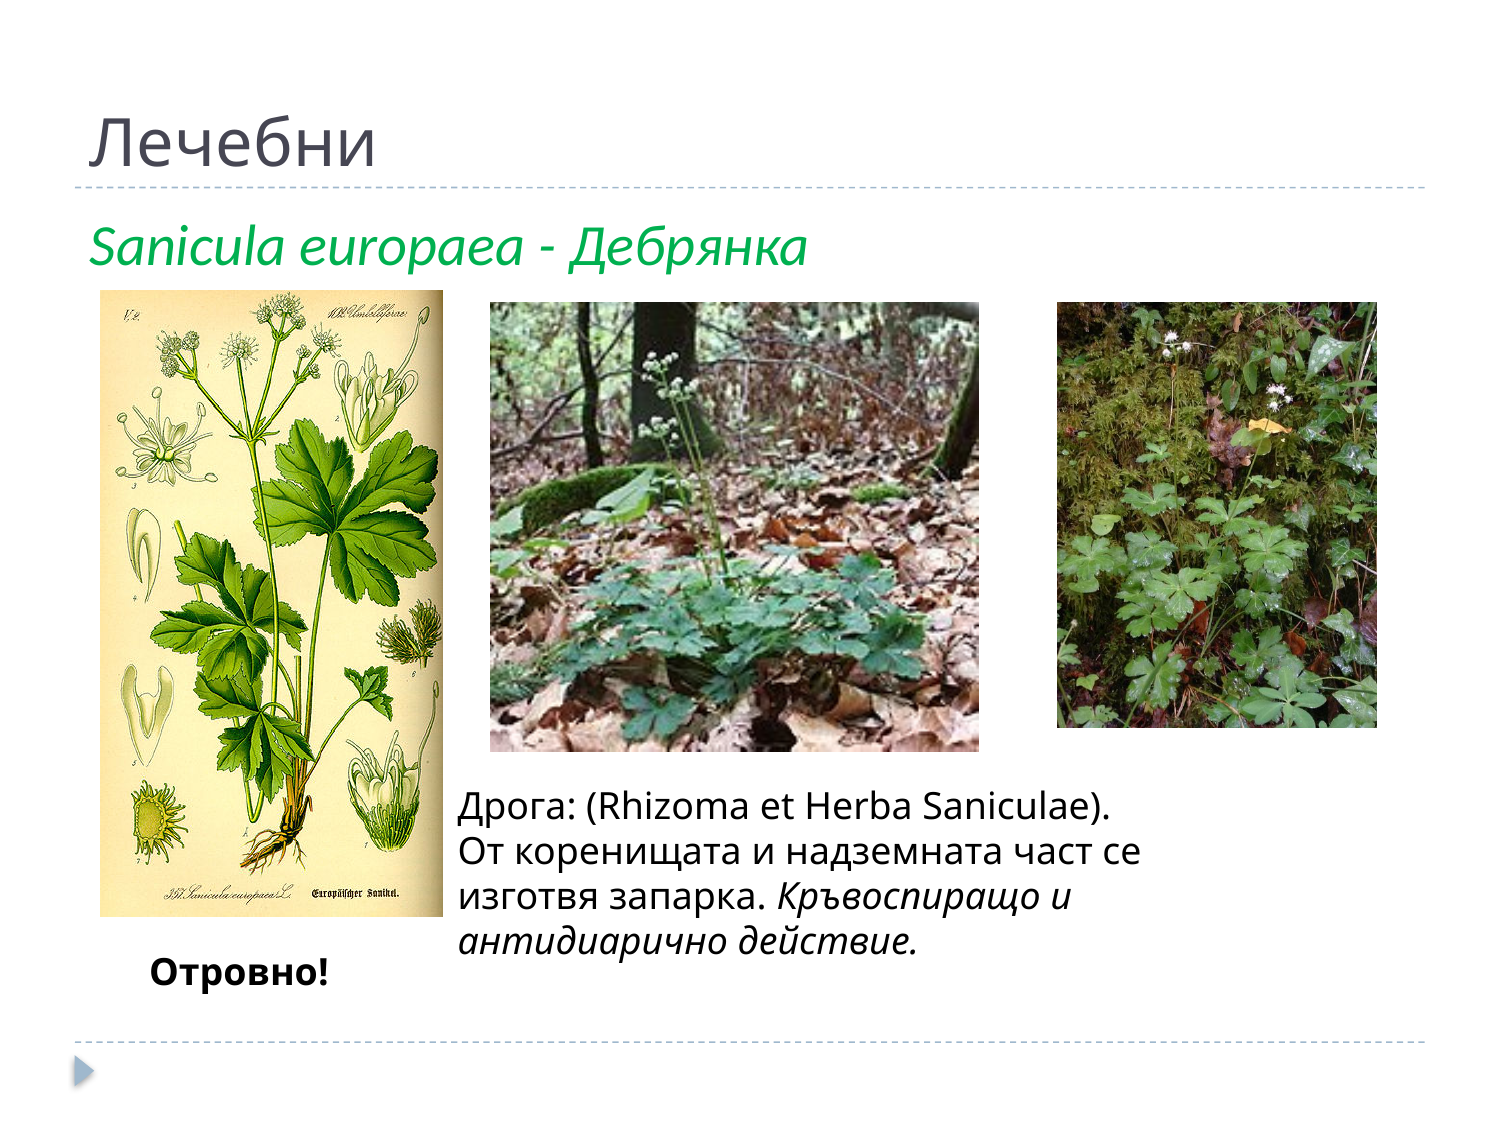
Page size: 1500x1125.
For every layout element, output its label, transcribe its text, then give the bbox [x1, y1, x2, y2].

picture [100, 290, 444, 918]
picture [489, 302, 980, 752]
picture [1056, 302, 1377, 729]
title Лечебни [75, 24, 1425, 188]
list Sanicula europaea - Дебрянка [75, 200, 1425, 1010]
text_box Дрога: (Rhizoma et Herba Saniculae). От коренищата и надземната част се изготвя запарка. Кръвоспиращо и антидиарично действие. [442, 775, 1193, 1105]
text_box Отровно! [134, 940, 344, 1001]
